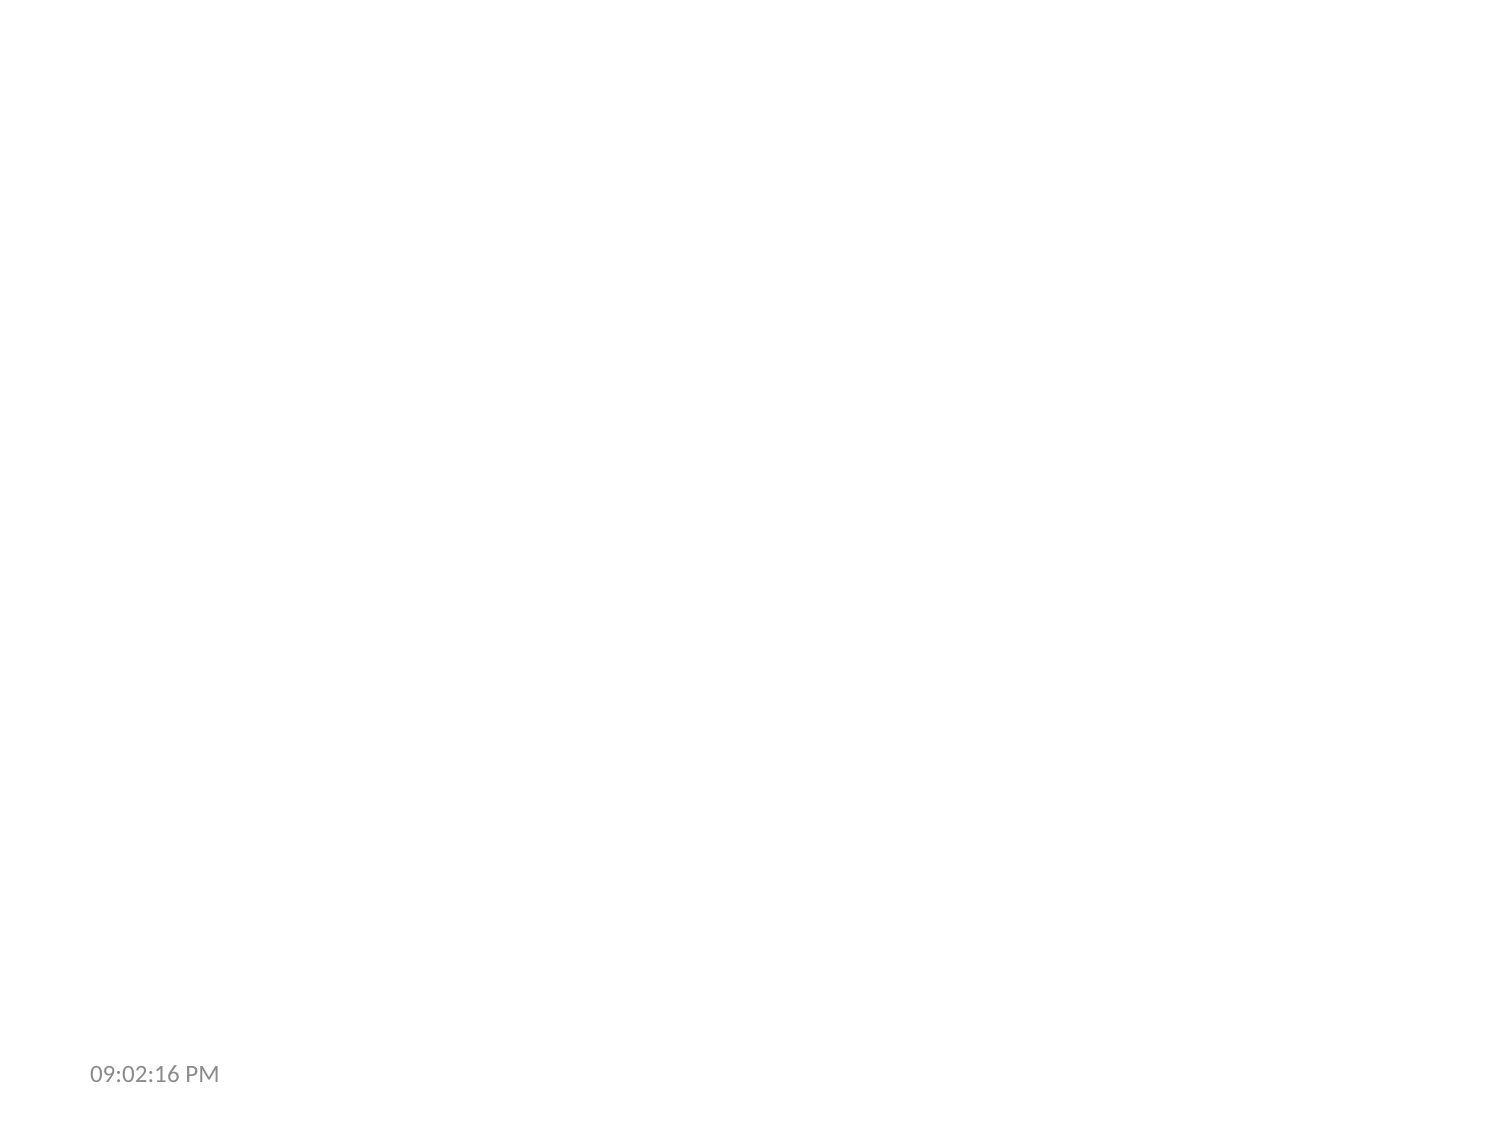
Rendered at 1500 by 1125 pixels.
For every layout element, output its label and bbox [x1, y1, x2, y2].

slide_number [75, 1042, 425, 1103]
